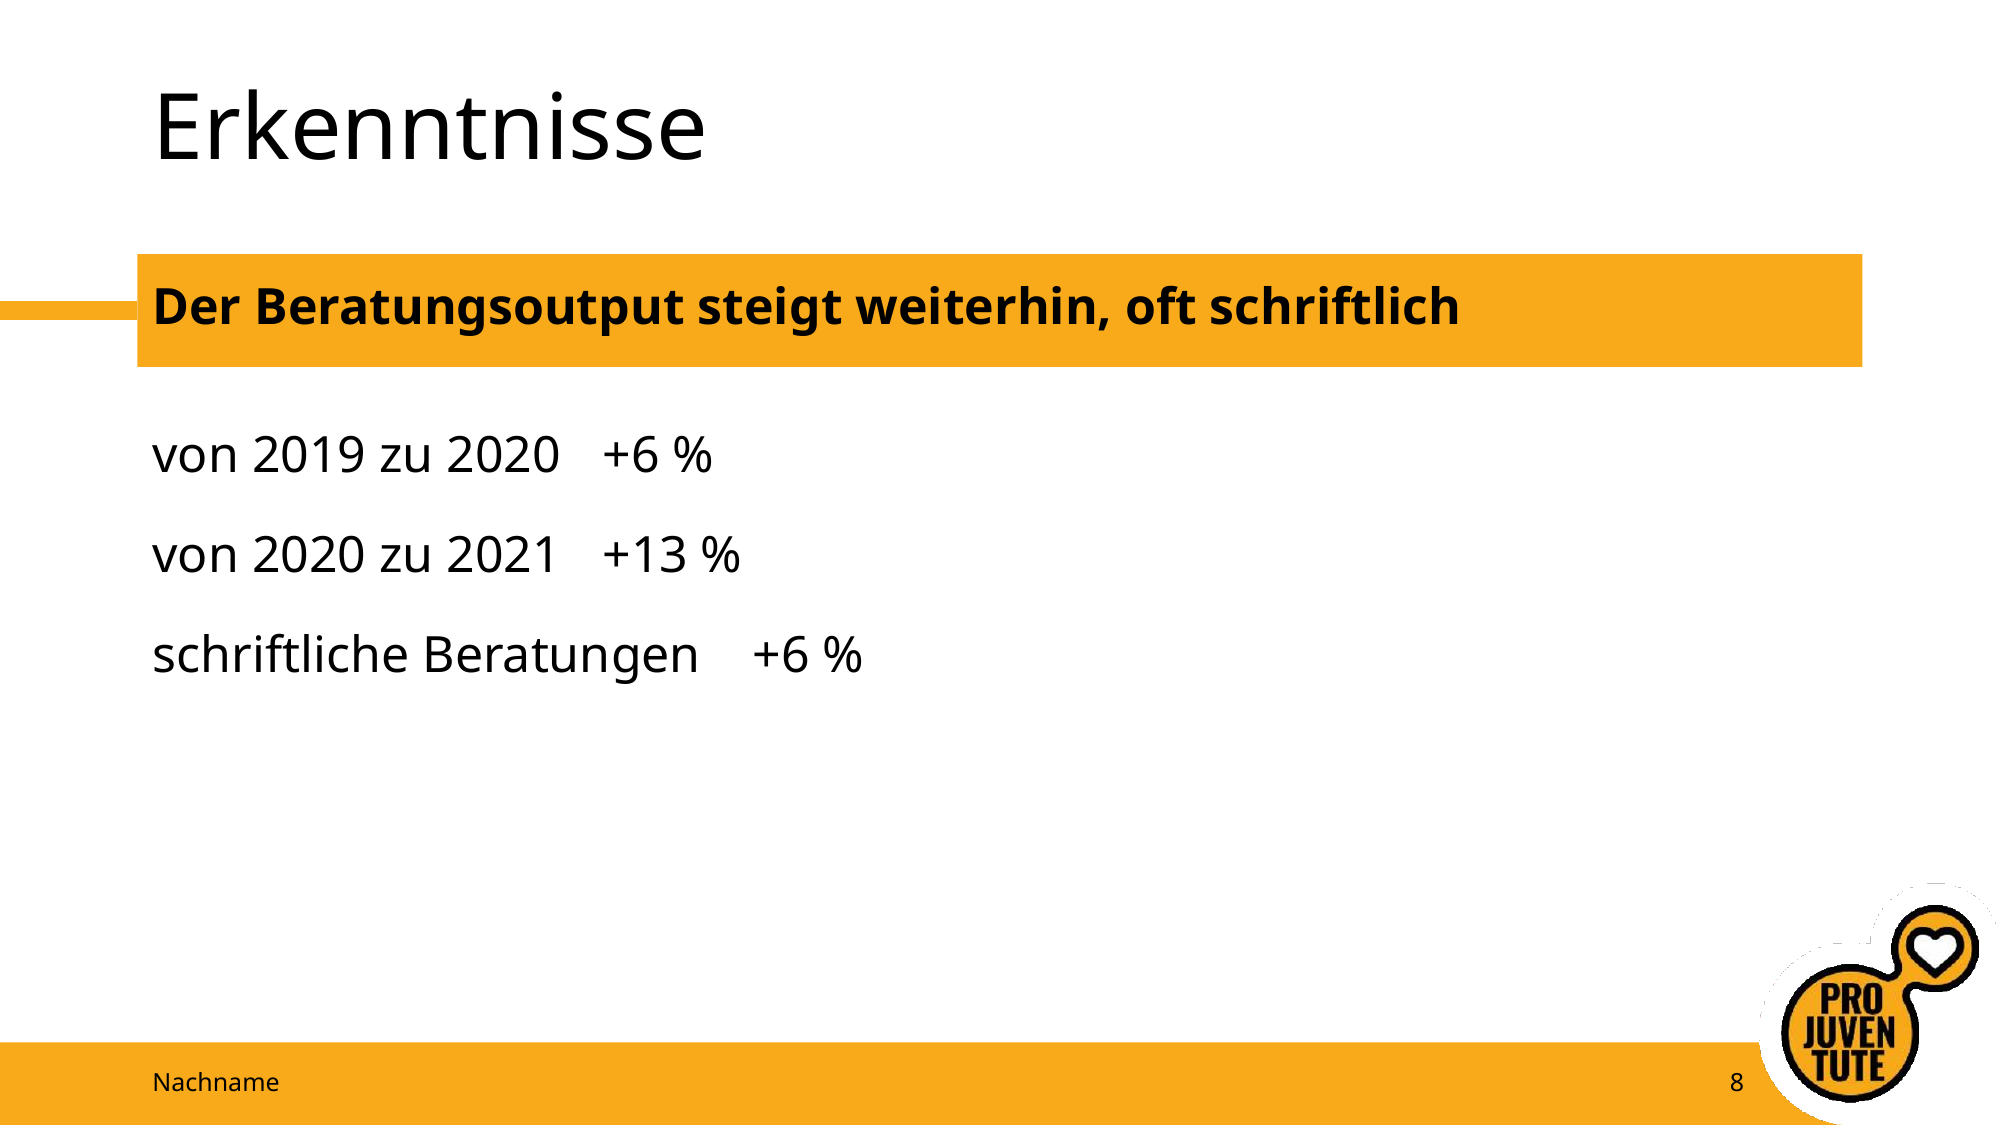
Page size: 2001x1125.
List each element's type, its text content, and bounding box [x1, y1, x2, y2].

list Der Beratungsoutput steigt weiterhin, oft schriftlich [137, 251, 1867, 367]
footer Nachname [137, 1053, 813, 1114]
list von 2019 zu 2020 +6 % von 2020 zu 2021 +13 % schriftliche Beratungen +6 % [137, 421, 1863, 1014]
title Erkenntnisse [137, 59, 1863, 200]
picture [1688, 859, 2000, 1125]
slide_number 8 [1412, 1053, 1759, 1113]
